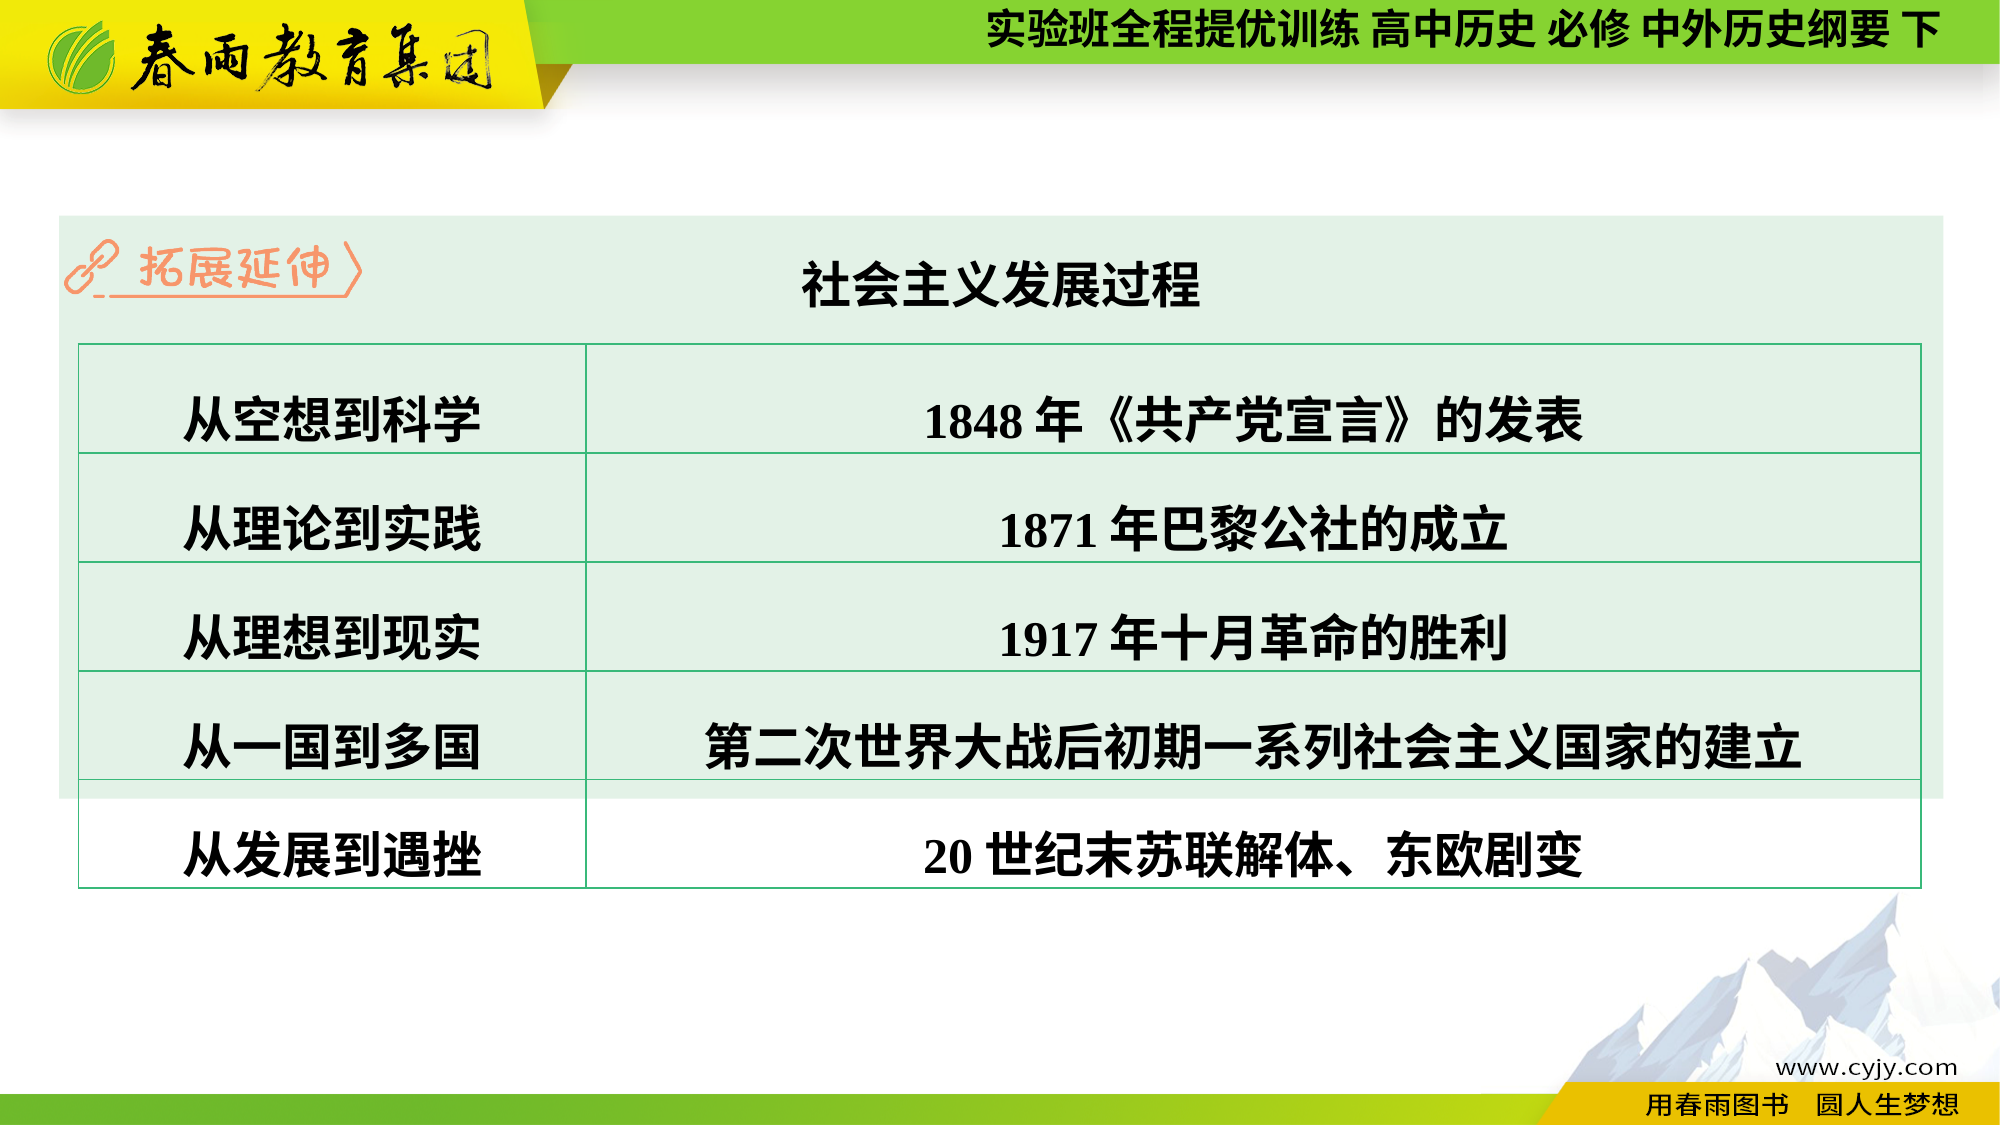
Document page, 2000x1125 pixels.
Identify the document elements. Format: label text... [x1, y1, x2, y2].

table_cell 从一国到多国 [79, 672, 585, 779]
table_cell 从理想到现实 [79, 563, 585, 670]
table_cell 从发展到遇挫 [79, 780, 585, 887]
table_cell 20世纪末苏联解体、东欧剧变 [587, 780, 1920, 887]
picture [0, 0, 2000, 1125]
table_cell 1871年巴黎公社的成立 [587, 454, 1920, 561]
list 社会主义发展过程 [59, 215, 1944, 799]
table_cell 从理论到实践 [79, 454, 585, 561]
table_header 1848年《共产党宣言》的发表 [587, 345, 1920, 452]
table_cell 1917年十月革命的胜利 [587, 563, 1920, 670]
table_cell 第二次世界大战后初期一系列社会主义国家的建立 [587, 672, 1920, 779]
table_header 从空想到科学 [79, 345, 585, 452]
